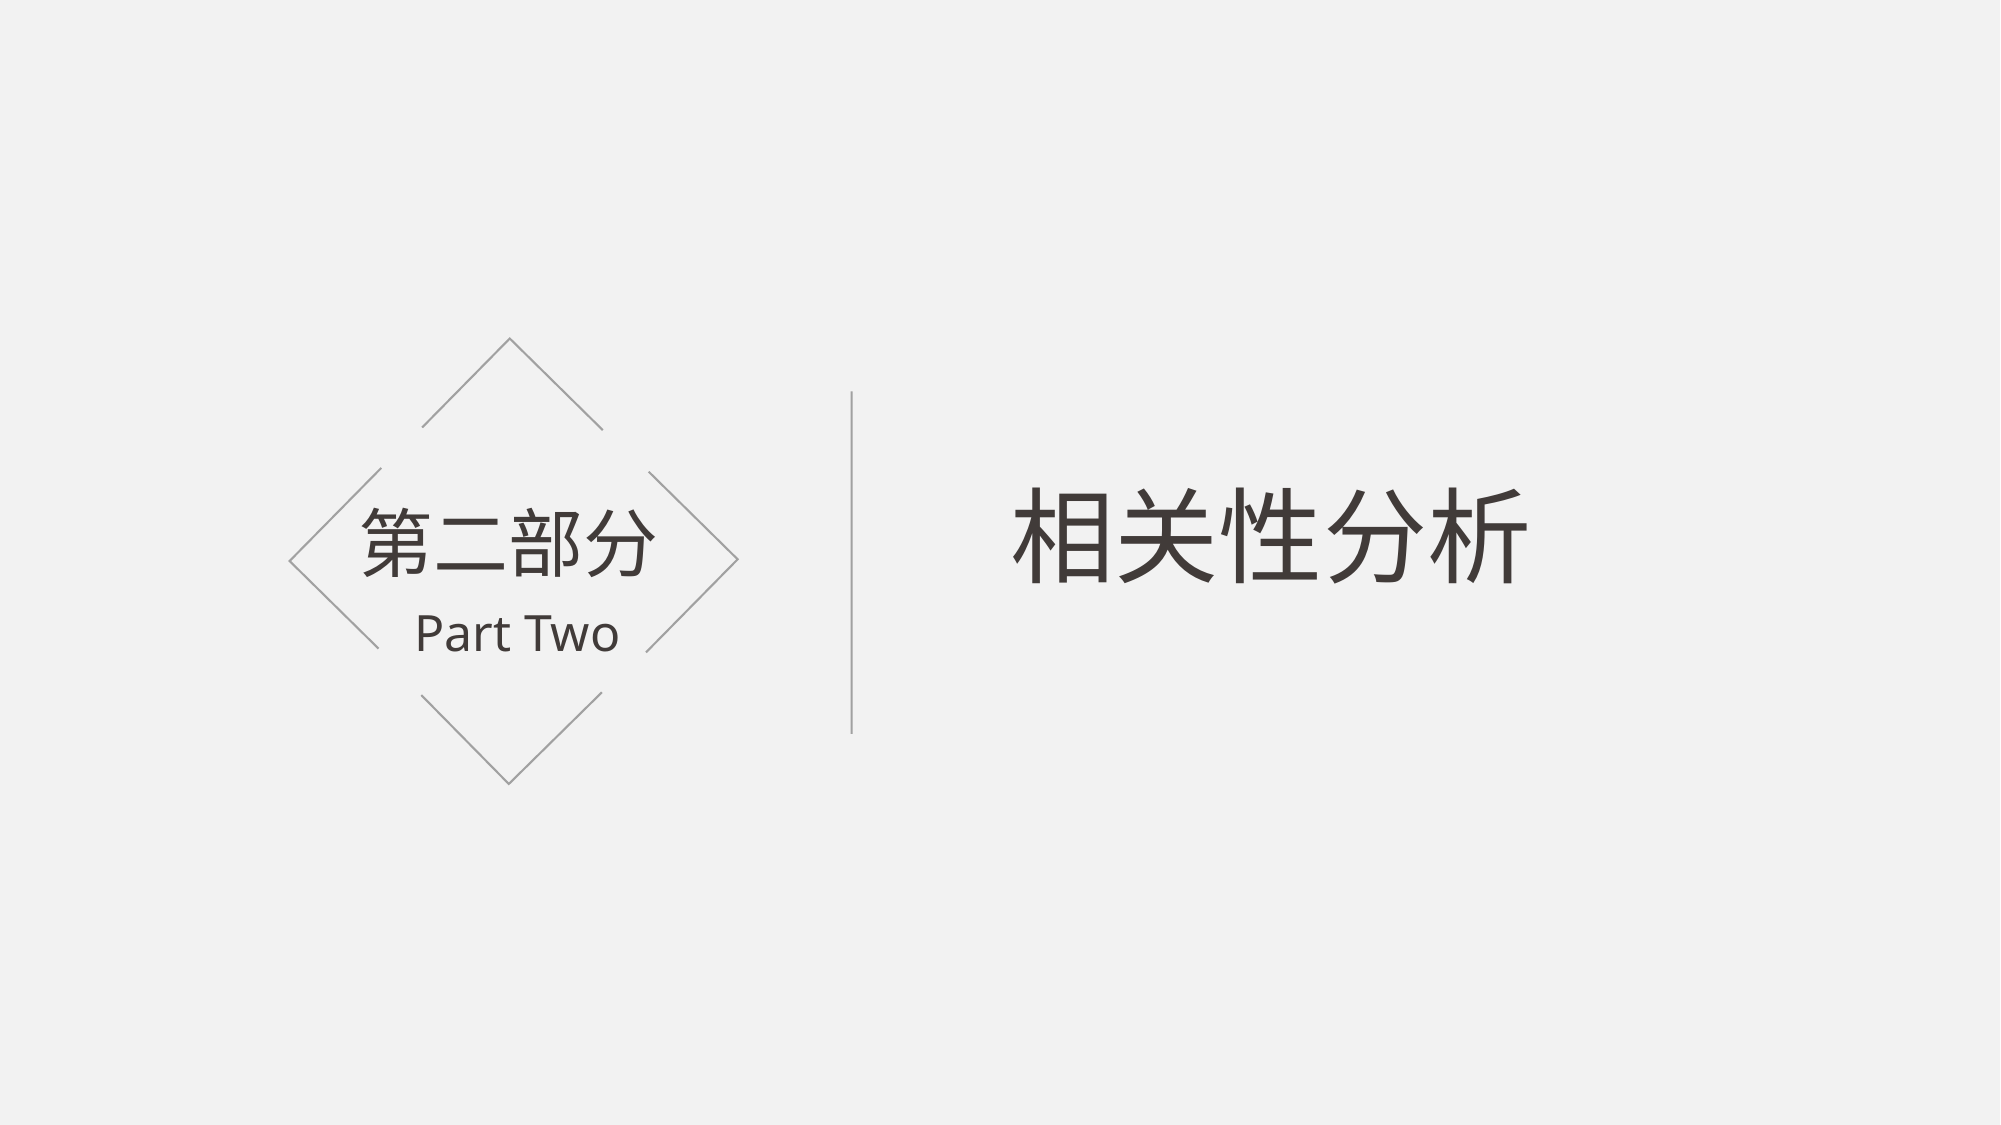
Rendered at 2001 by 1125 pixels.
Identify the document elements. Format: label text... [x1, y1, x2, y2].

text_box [289, 338, 738, 784]
text_box 相关性分析 [937, 463, 1604, 604]
